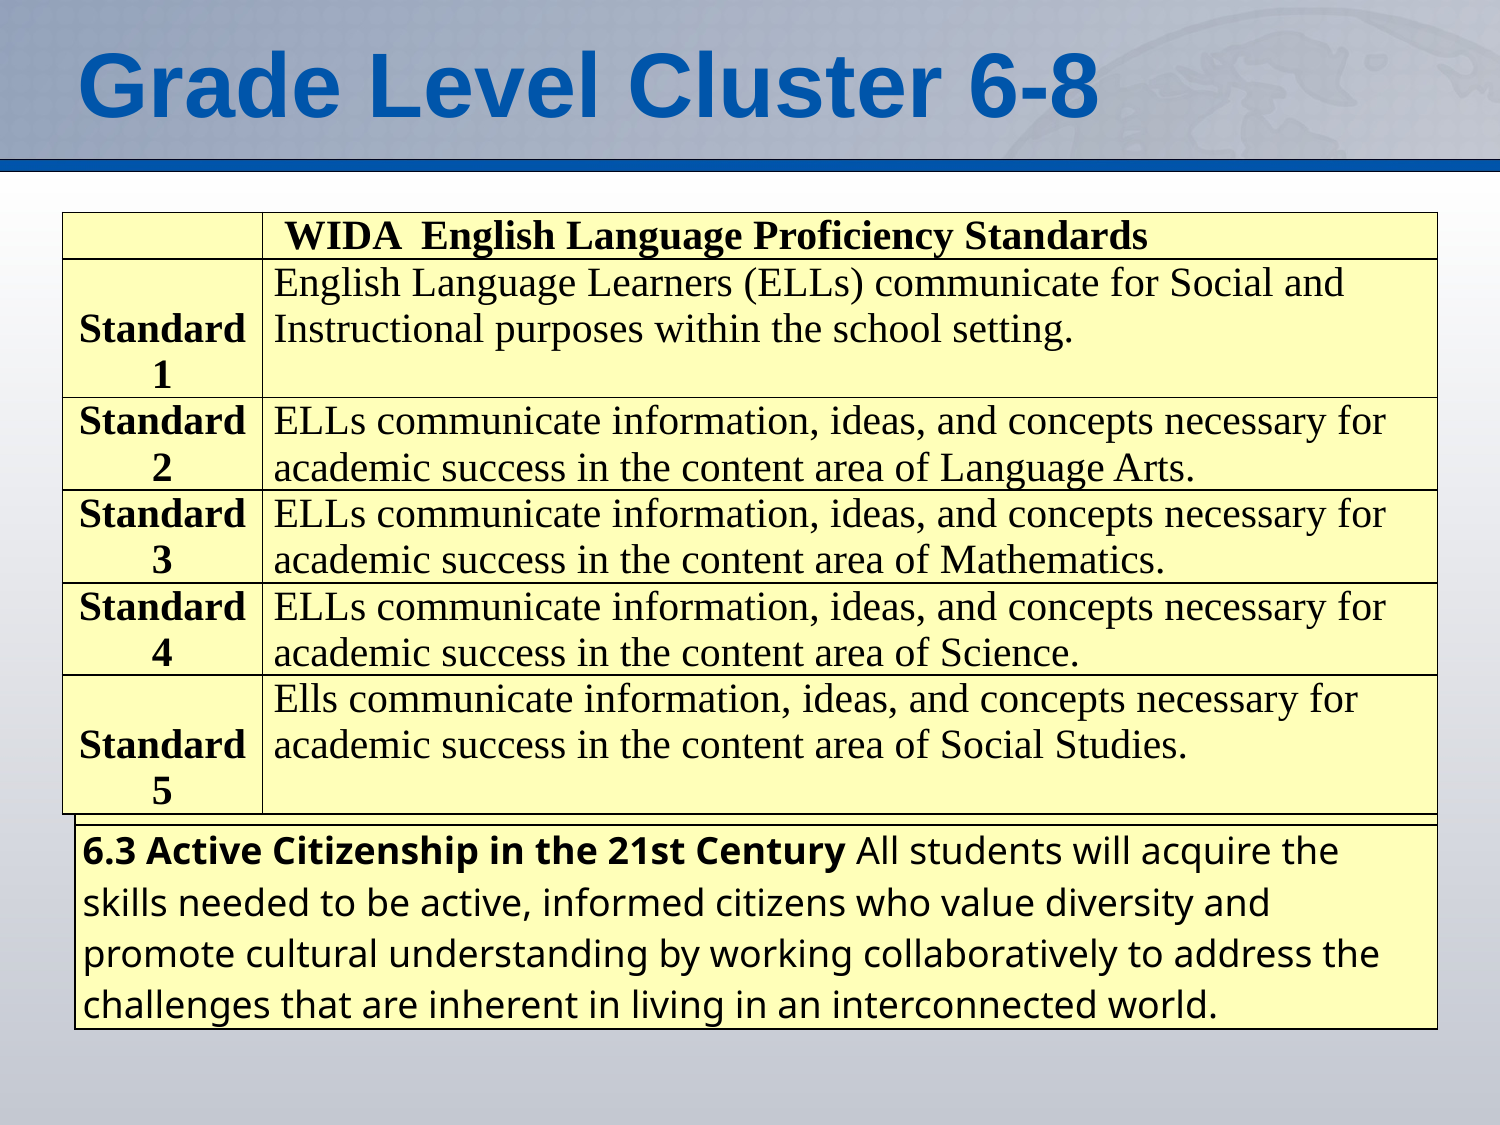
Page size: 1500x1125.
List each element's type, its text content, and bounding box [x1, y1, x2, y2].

table_header WIDA English Language Proficiency Standards [263, 213, 1437, 258]
table_cell Standard 2 [63, 398, 262, 489]
table_cell 6.3 Active Citizenship in the 21st Century All students will acquire the skills needed to be active, informed citizens who value diversity and promote cultural understanding by working collaboratively to address the challenges that are inherent in living in an interconnected world. [76, 826, 1437, 1028]
table_cell ELLs communicate information, ideas, and concepts necessary for academic success in the content area of Language Arts. [263, 398, 1437, 489]
table_header [63, 213, 262, 258]
table_cell English Language Learners (ELLs) communicate for Social and Instructional purposes within the school setting. [263, 260, 1437, 397]
title Grade Level Cluster 6-8 [62, 0, 1413, 176]
table_cell Standard 1 [63, 260, 262, 397]
table_cell Standard 3 [63, 491, 262, 582]
table_cell Ells communicate information, ideas, and concepts necessary for academic success in the content area of Social Studies. [263, 676, 1437, 813]
table_cell Standard 4 [63, 584, 262, 674]
picture [0, 0, 1500, 1125]
table_cell Standard 5 [63, 676, 262, 813]
table_cell ELLs communicate information, ideas, and concepts necessary for academic success in the content area of Mathematics. [263, 491, 1437, 582]
table_cell ELLs communicate information, ideas, and concepts necessary for academic success in the content area of Science. [263, 584, 1437, 674]
table_header Social Studies [76, 815, 1437, 824]
